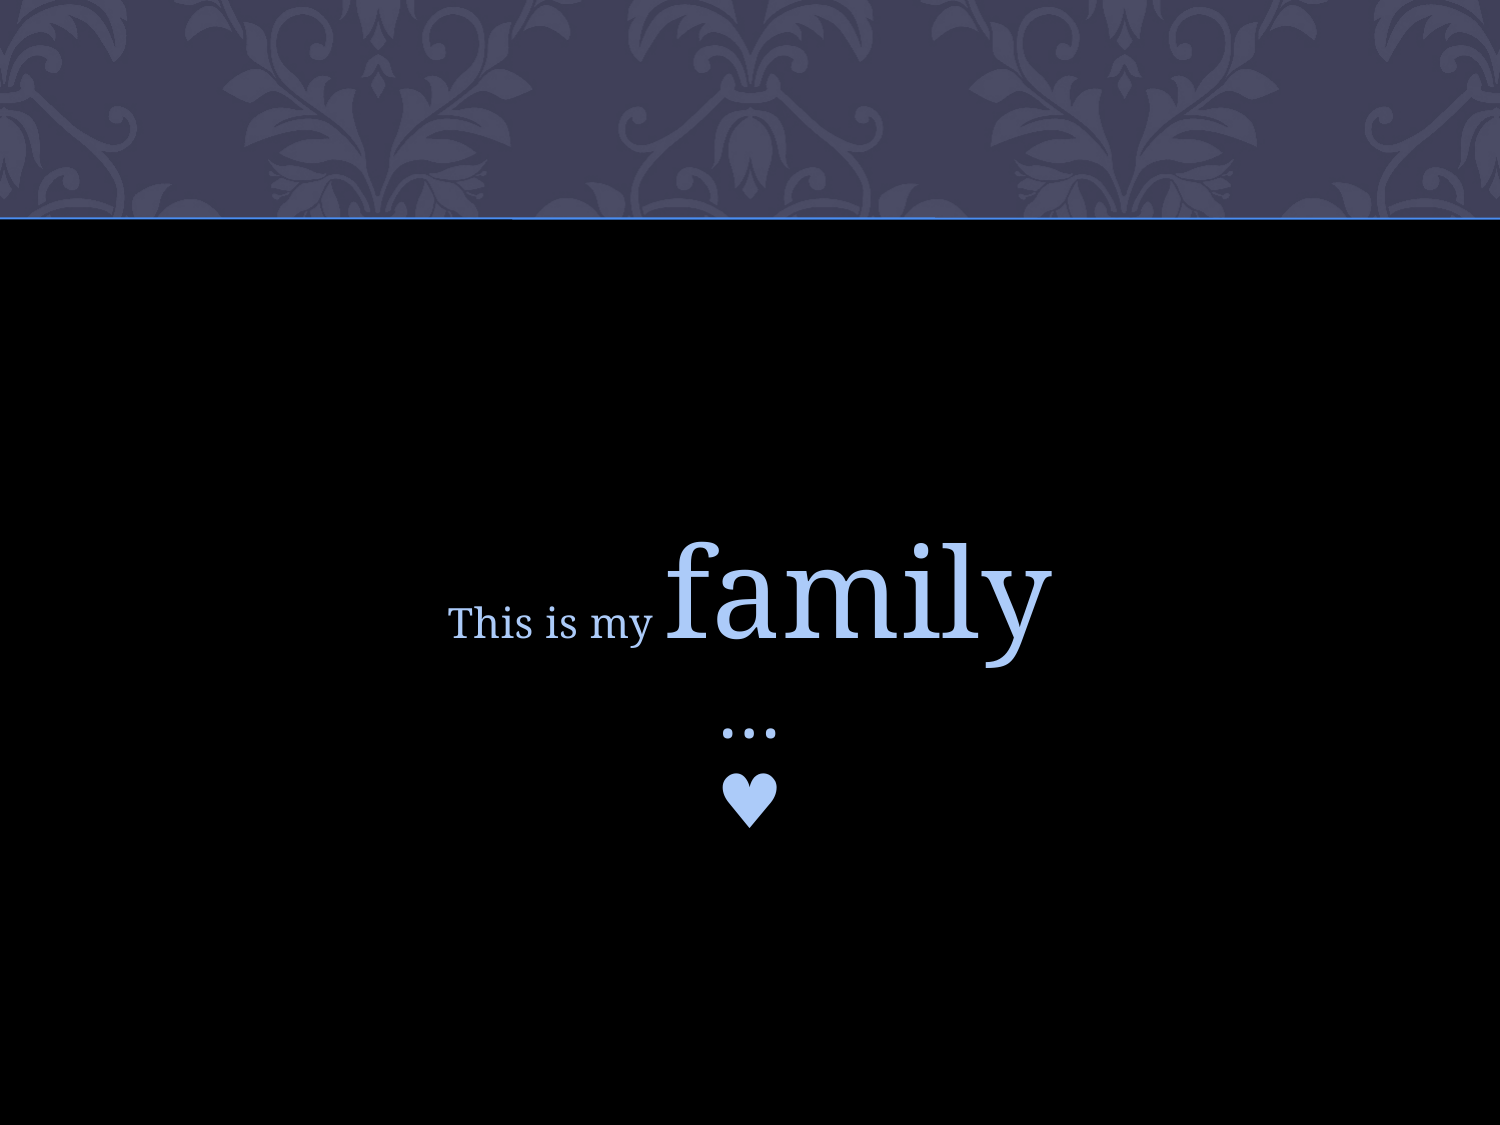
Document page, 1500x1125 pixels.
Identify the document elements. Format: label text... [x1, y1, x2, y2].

list This is my family … ♥ [285, 362, 1215, 995]
